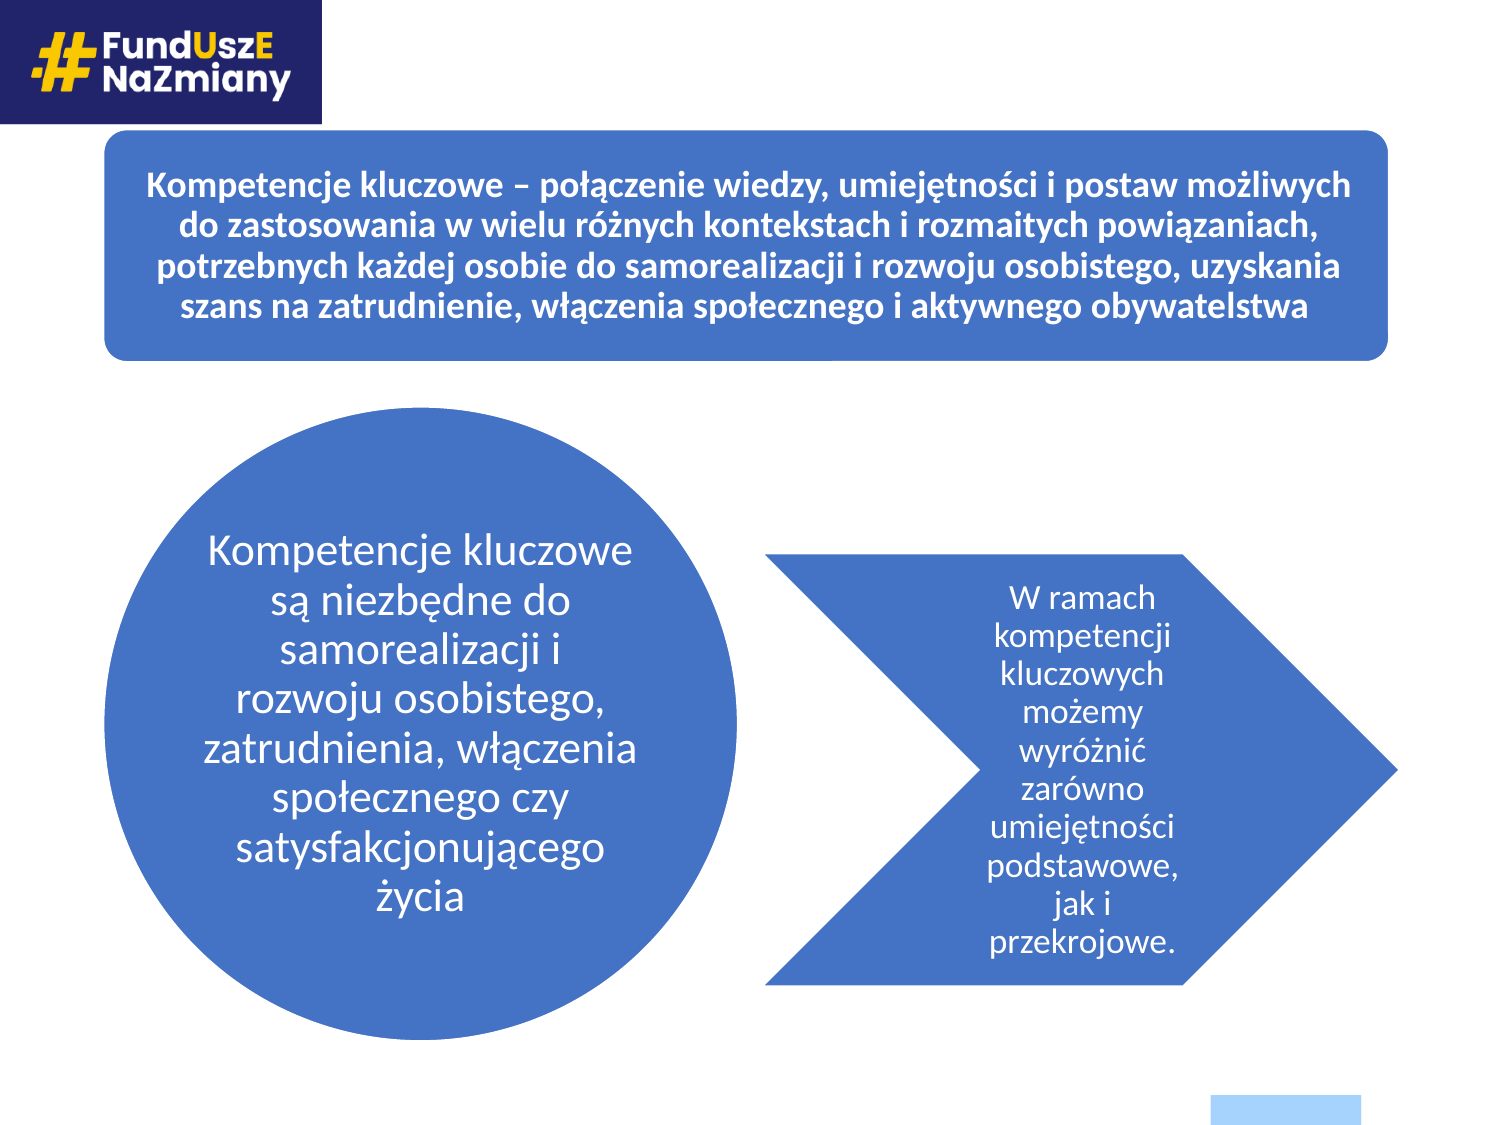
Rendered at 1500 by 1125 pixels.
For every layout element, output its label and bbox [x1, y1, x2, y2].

list [762, 474, 1400, 1066]
text_box [103, 129, 1398, 137]
text_box [103, 137, 1391, 363]
picture [0, 0, 1500, 1125]
list [103, 382, 738, 1065]
